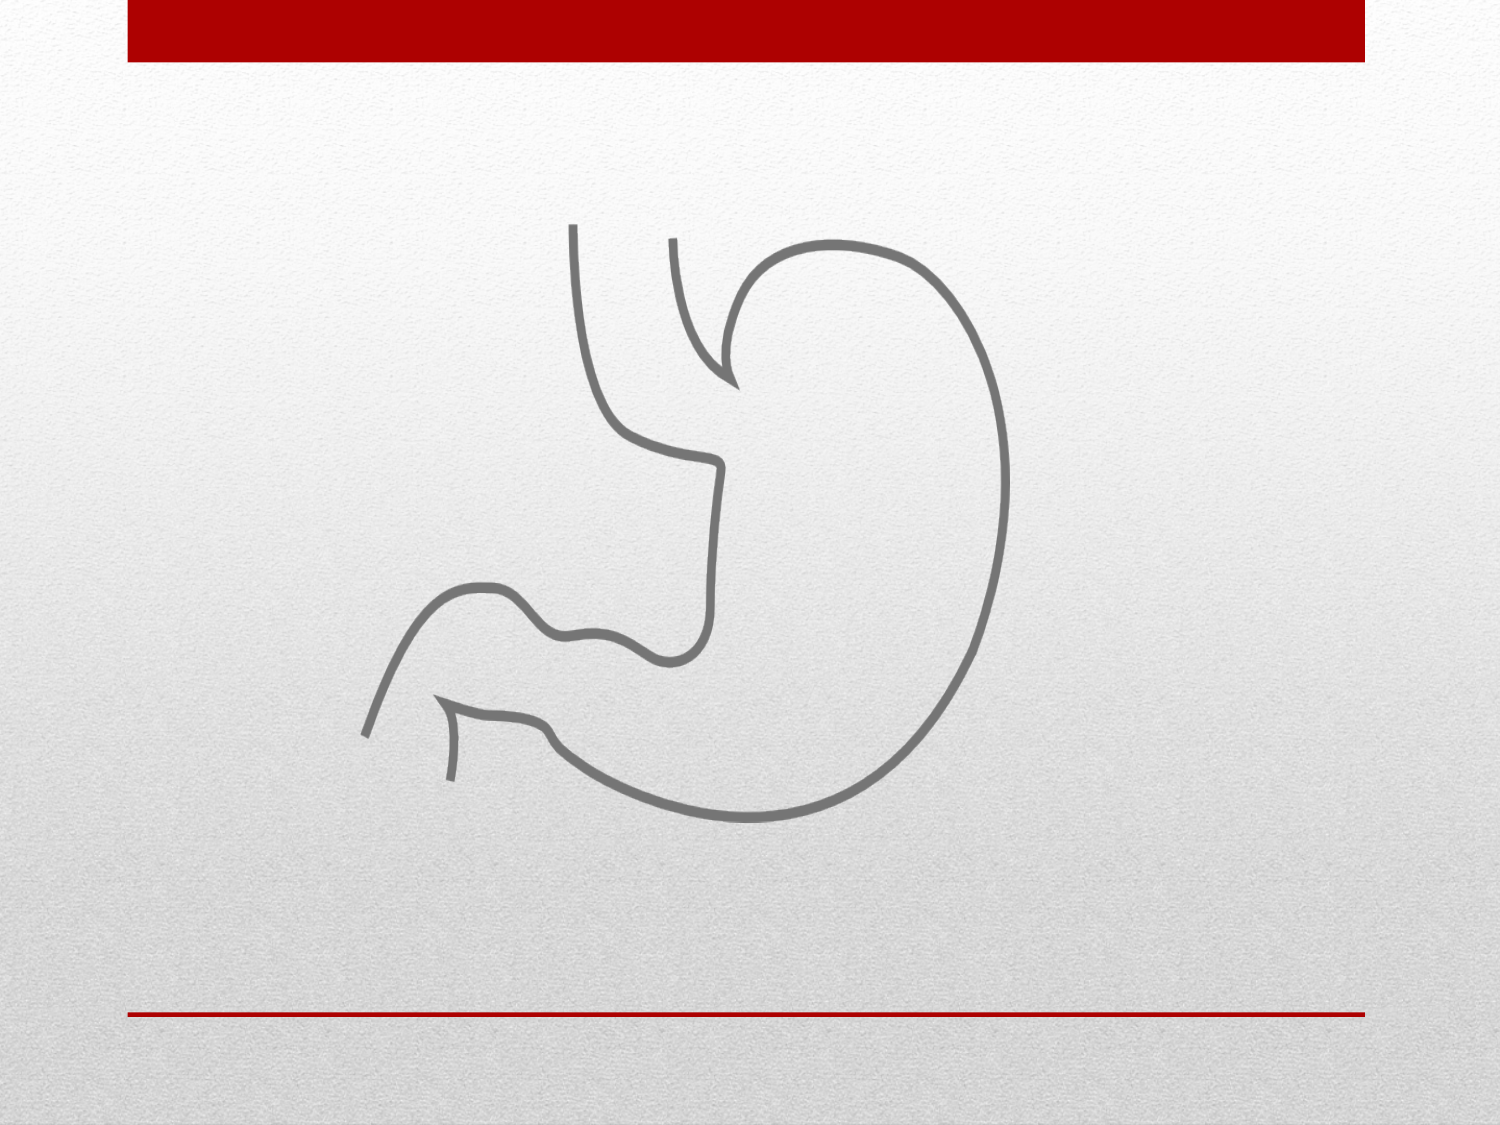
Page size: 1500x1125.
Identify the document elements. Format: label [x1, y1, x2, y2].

list [359, 219, 1011, 824]
